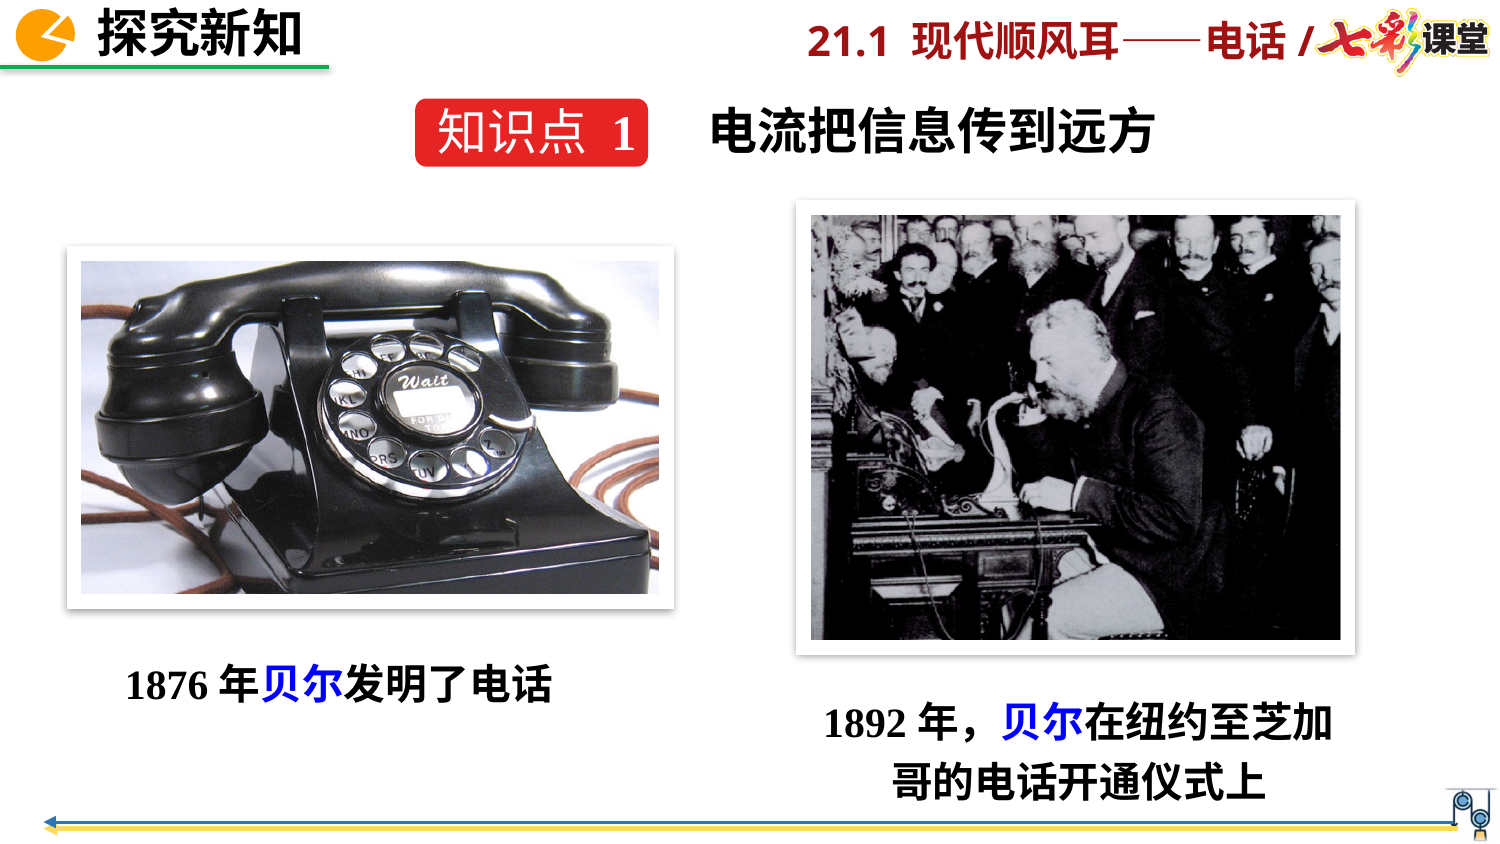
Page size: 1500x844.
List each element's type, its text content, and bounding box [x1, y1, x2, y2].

picture [80, 260, 660, 595]
picture [810, 214, 1341, 641]
text_box 1892年，贝尔在纽约至芝加哥的电话开通仪式上 [796, 668, 1361, 812]
picture [1313, 7, 1492, 77]
picture [1449, 793, 1493, 836]
text_box 1876年贝尔发明了电话 [113, 633, 693, 715]
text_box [414, 92, 1197, 169]
